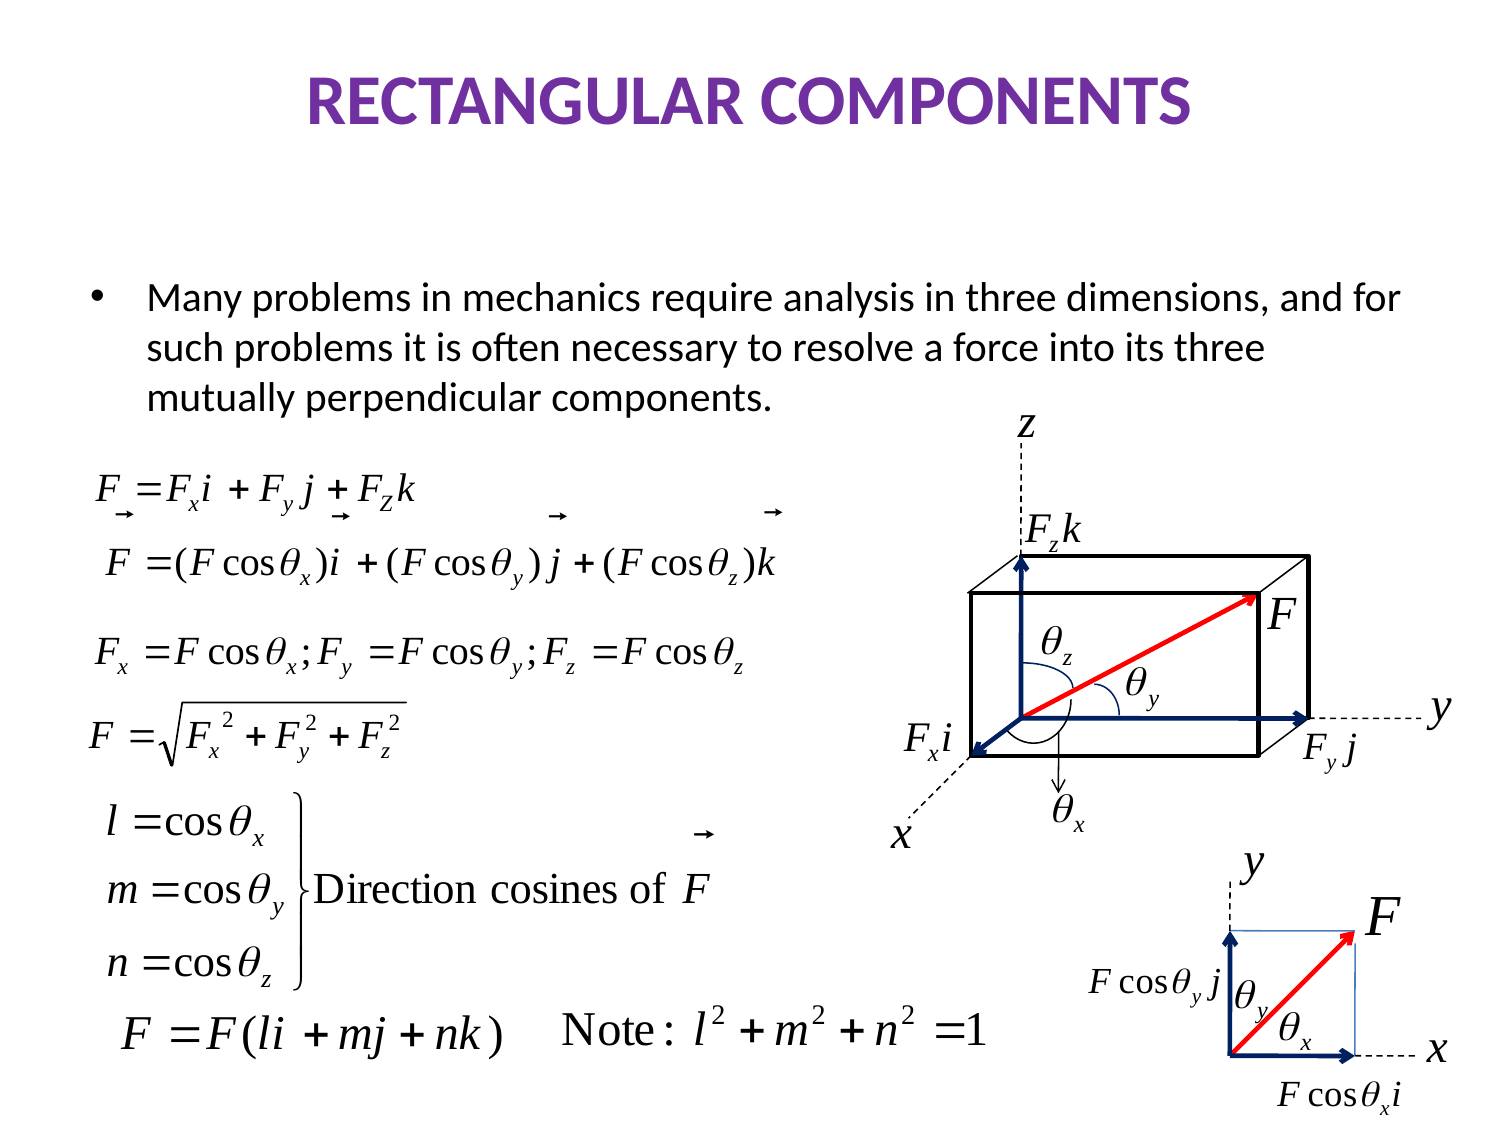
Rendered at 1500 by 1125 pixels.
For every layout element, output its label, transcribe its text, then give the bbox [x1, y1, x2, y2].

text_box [881, 405, 1463, 861]
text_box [81, 691, 415, 776]
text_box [87, 453, 788, 601]
list Many problems in mechanics require analysis in three dimensions, and for such problems it is often necessary to resolve a force into its three mutually perpendicular components. [75, 262, 1425, 1005]
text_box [551, 993, 993, 1059]
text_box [99, 784, 723, 1000]
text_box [112, 1008, 513, 1071]
title RECTANGULAR COMPONENTS [75, 45, 1425, 233]
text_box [1081, 842, 1457, 1125]
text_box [87, 624, 751, 688]
